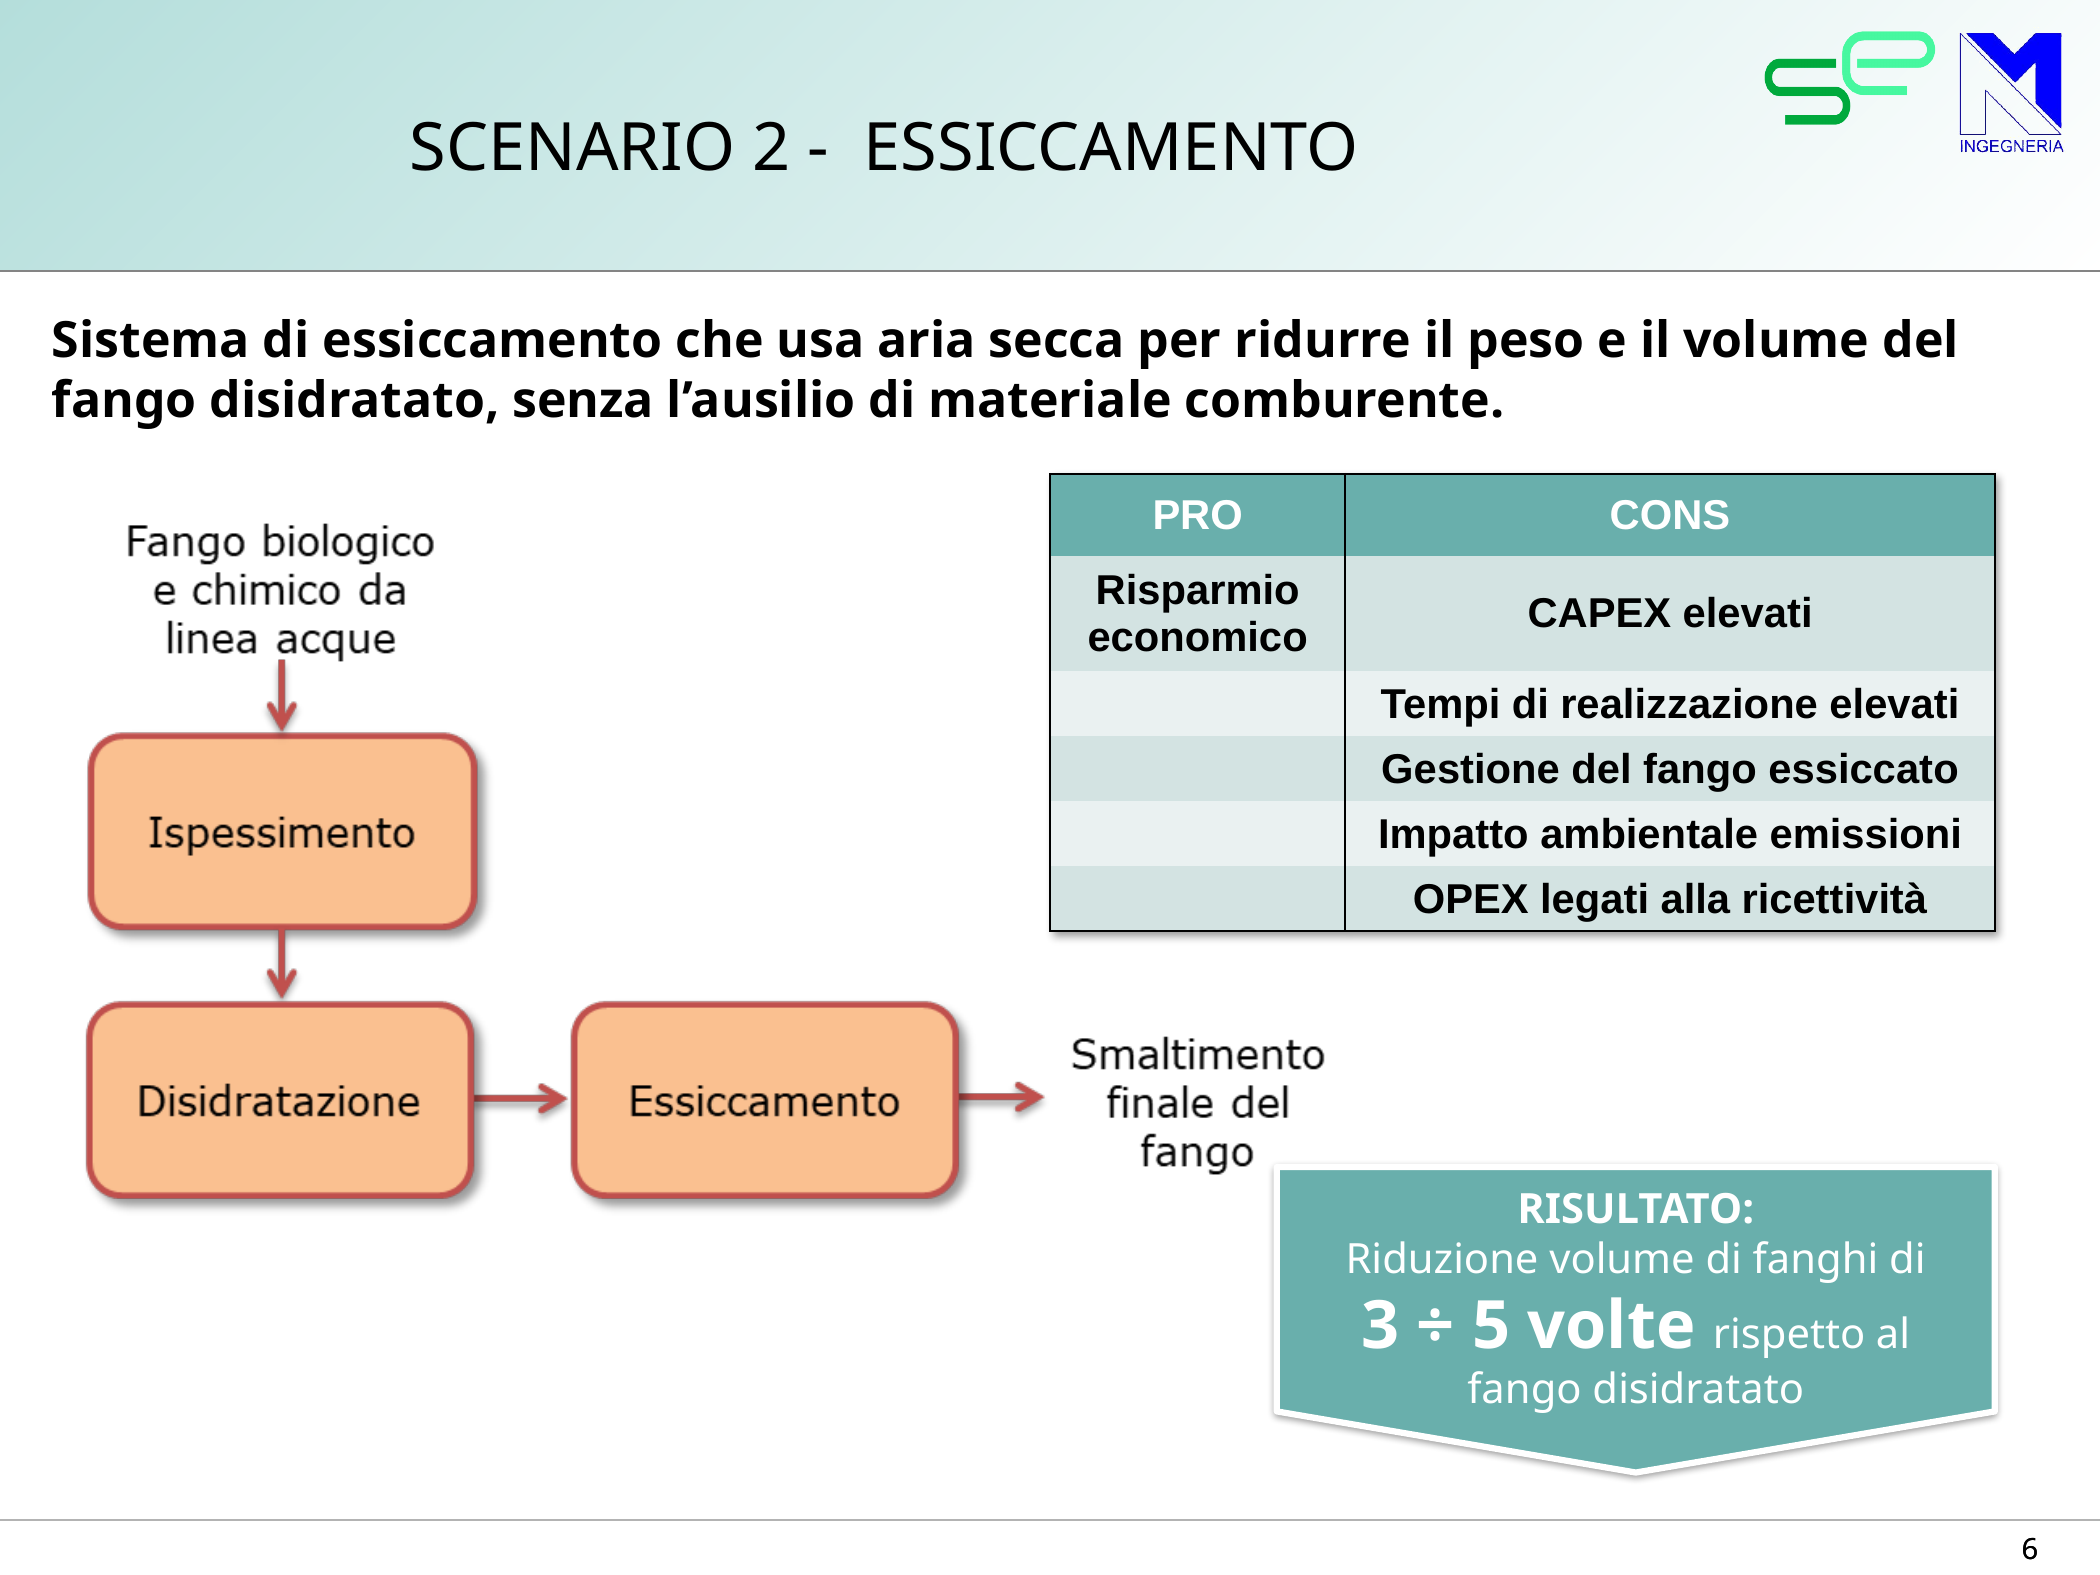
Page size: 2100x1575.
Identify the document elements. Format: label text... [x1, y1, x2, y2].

picture [1761, 27, 1939, 128]
table_cell Tempi di realizzazione elevati [1372, 671, 1994, 736]
table_header CONS [1346, 475, 1994, 556]
text_box Sistema di essiccamento che usa aria secca per ridurre il peso e il volume del fango disidratato, senza l’ausilio di materiale comburente. [45, 301, 2059, 510]
picture [79, 503, 1368, 1220]
table_cell Impatto ambientale emissioni [1372, 801, 1994, 866]
table_cell Gestione del fango essiccato [1372, 736, 1994, 801]
text_box SCENARIO 2 - ESSICCAMENTO [69, 77, 1700, 209]
picture [1947, 27, 2069, 160]
table_cell OPEX legati alla ricettività [1372, 866, 1994, 930]
table_cell CAPEX elevati [1372, 556, 1994, 671]
text_box 6 [2006, 1531, 2083, 1575]
text_box [0, 0, 2100, 270]
text_box RISULTATO: Riduzione volume di fanghi di 3 ÷ 5 volte rispetto al fango disidratato [1273, 1163, 1998, 1476]
table_header PRO [1051, 475, 1344, 502]
